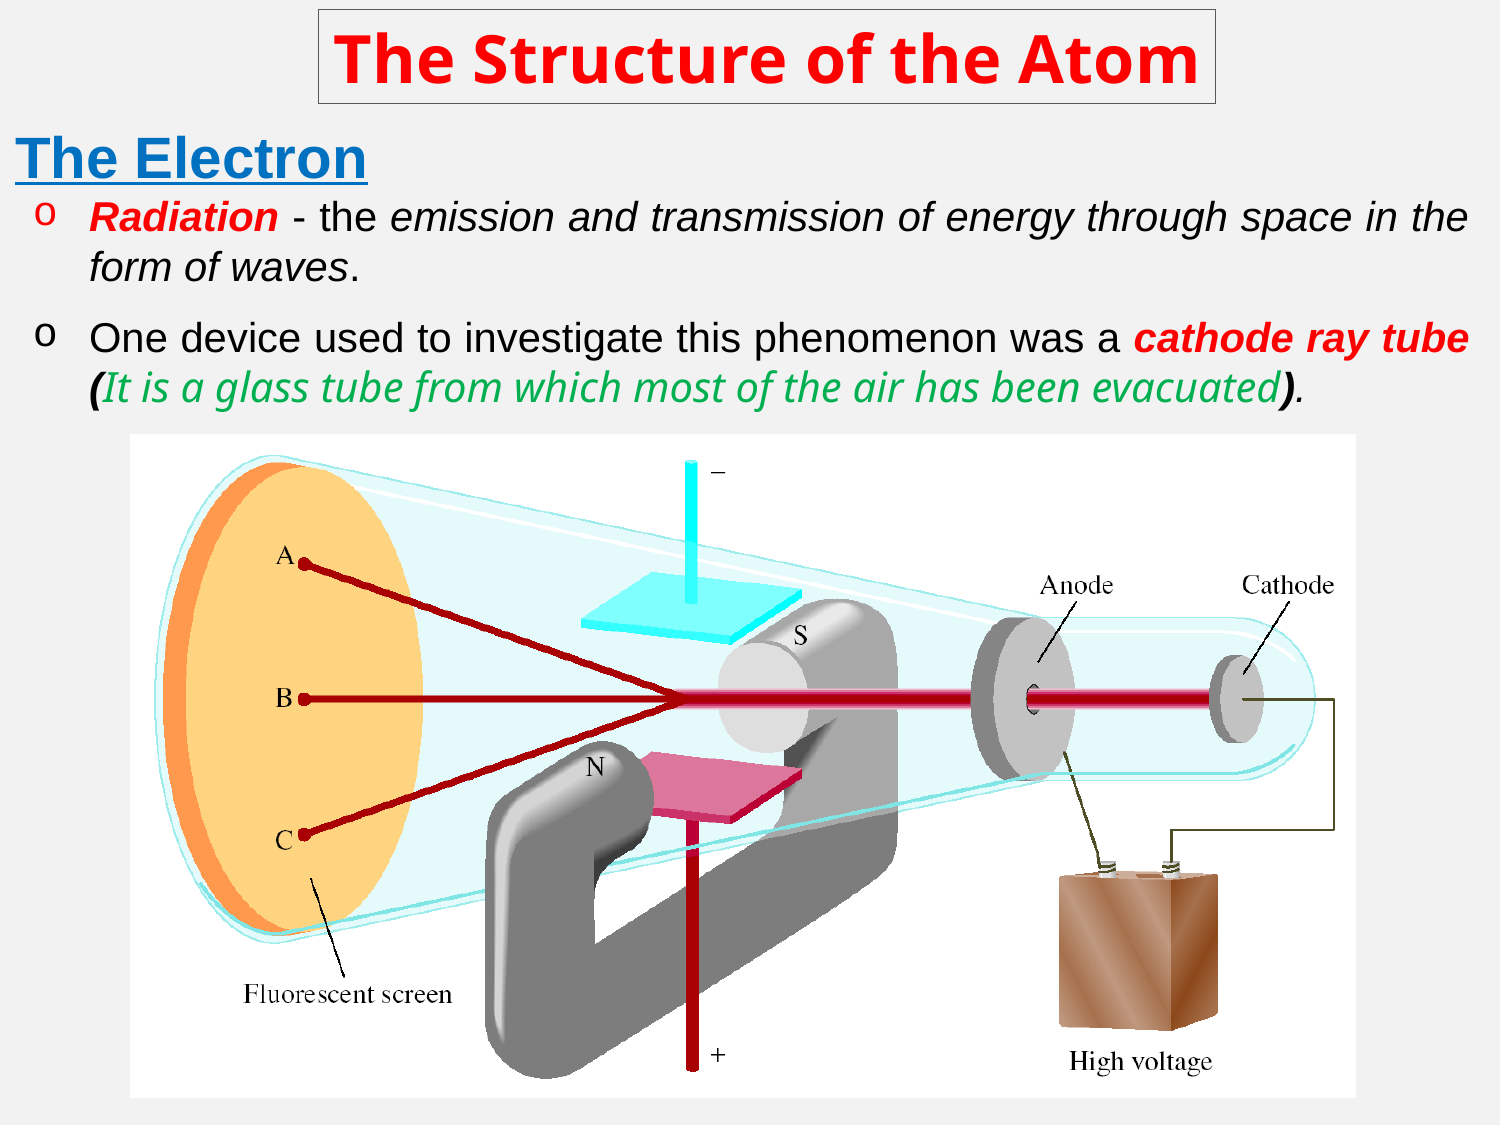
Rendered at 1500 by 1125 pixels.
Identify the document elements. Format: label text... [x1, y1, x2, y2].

picture [130, 434, 1356, 1098]
text_box Radiation - the emission and transmission of energy through space in the form of waves. One device used to investigate this phenomenon was a cathode ray tube (It is a glass tube from which most of the air has been evacuated). [18, 182, 1485, 418]
text_box The Structure of the Atom [318, 9, 1216, 104]
text_box The Electron [0, 107, 399, 204]
